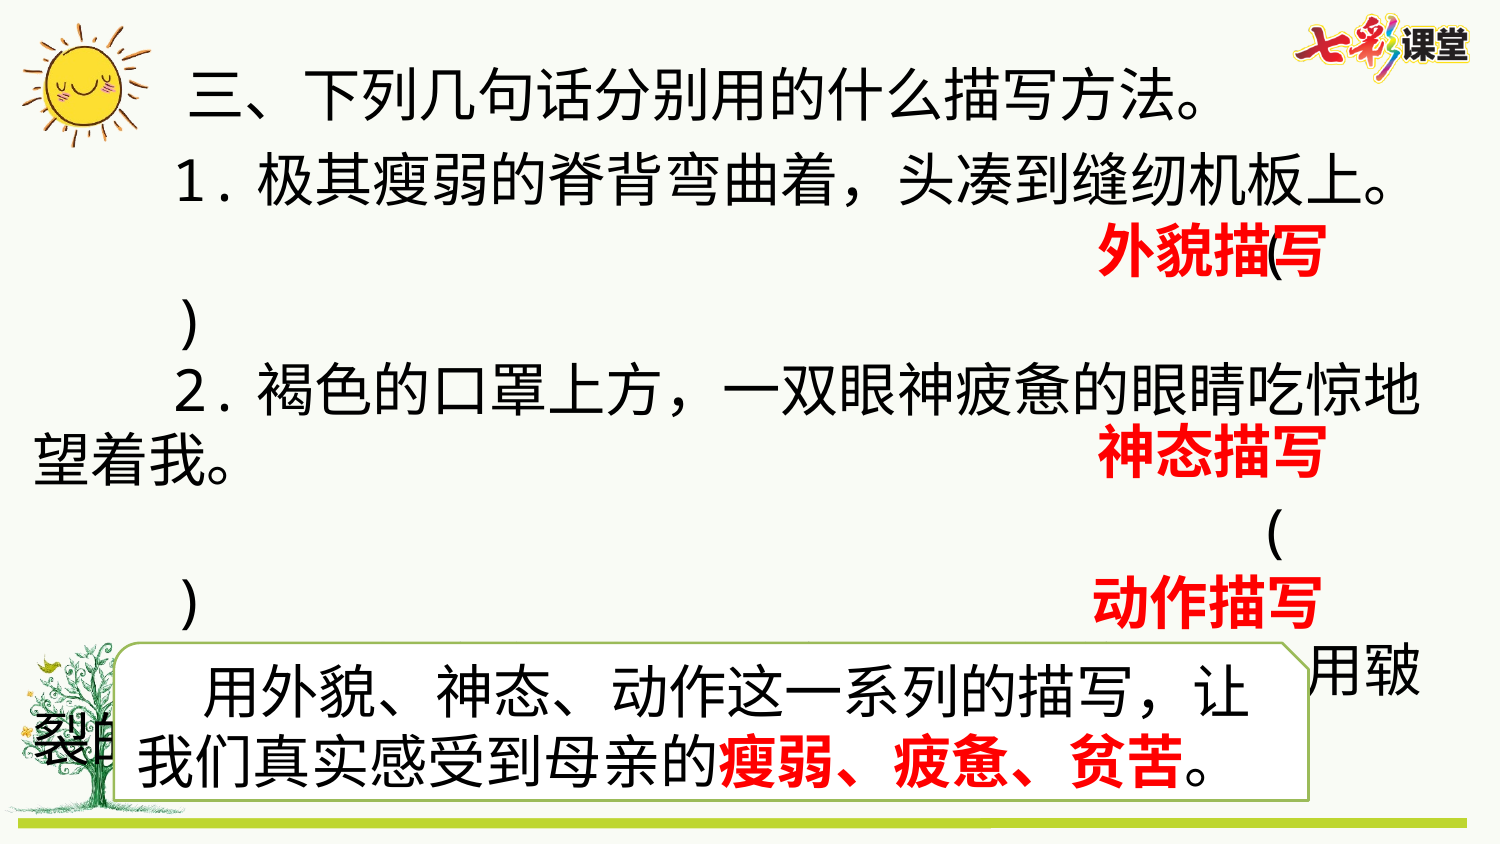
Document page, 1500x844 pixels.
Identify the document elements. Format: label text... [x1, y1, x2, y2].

picture [1291, 9, 1472, 87]
picture [0, 0, 173, 172]
text_box 三、下列几句话分别用的什么描写方法。 [171, 50, 1252, 135]
text_box 用外貌、神态、动作这一系列的描写，让我们真实感受到母亲的瘦弱、疲惫、贫苦。 [112, 641, 1310, 802]
text_box 外貌描写 [1082, 206, 1345, 292]
text_box 动作描写 [1077, 558, 1340, 644]
picture [0, 608, 1467, 844]
text_box 神态描写 [1082, 408, 1345, 493]
text_box 1.极其瘦弱的脊背弯曲着，头凑到缝纫机板上。 ( ) 2.褐色的口罩上方，一双眼神疲惫的眼睛吃惊地望着我。 ( ) 3.母亲掏衣兜，掏出一卷揉得皱皱的毛票，用皲裂的手指数着。 ( ) [17, 135, 1476, 781]
